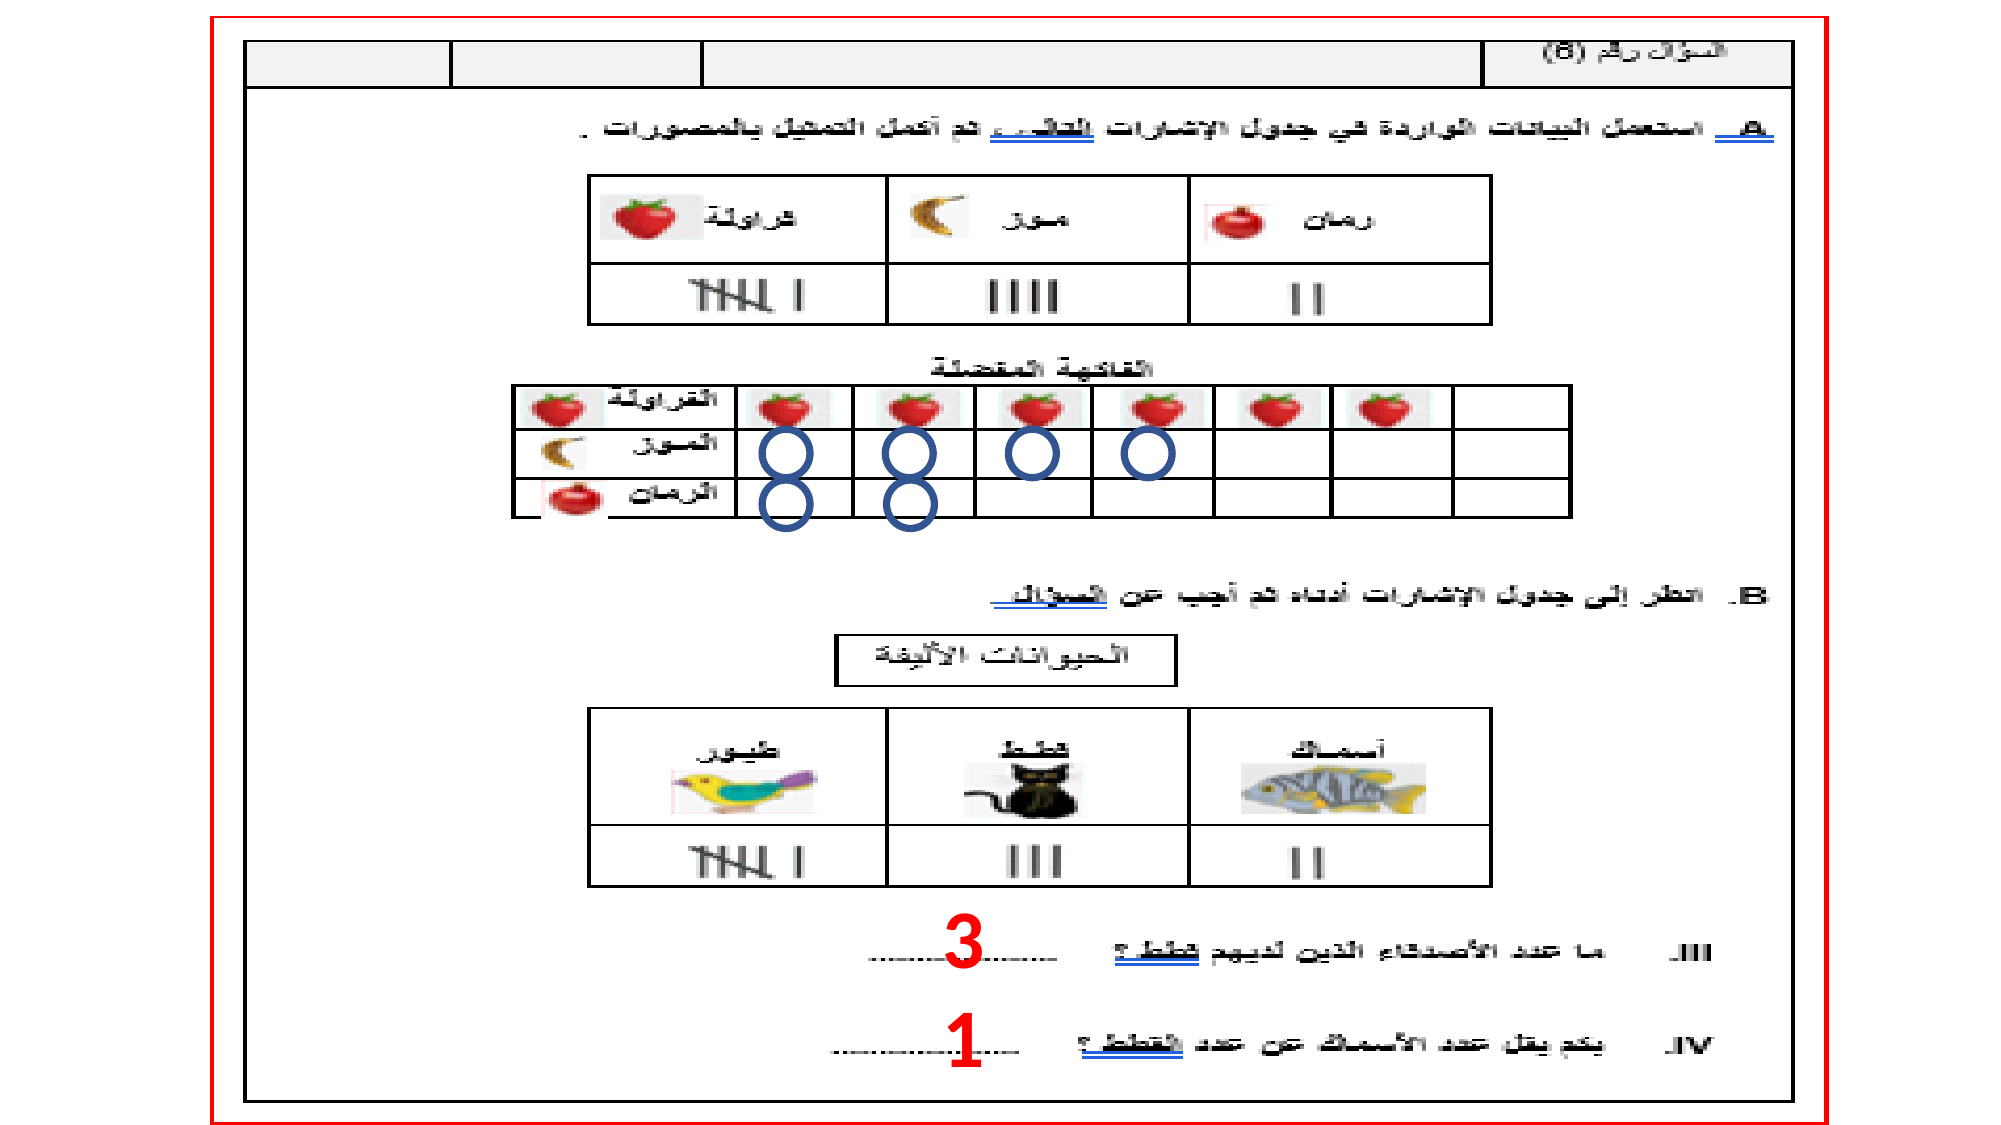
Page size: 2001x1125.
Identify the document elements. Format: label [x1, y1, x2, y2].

picture [210, 16, 1829, 1125]
